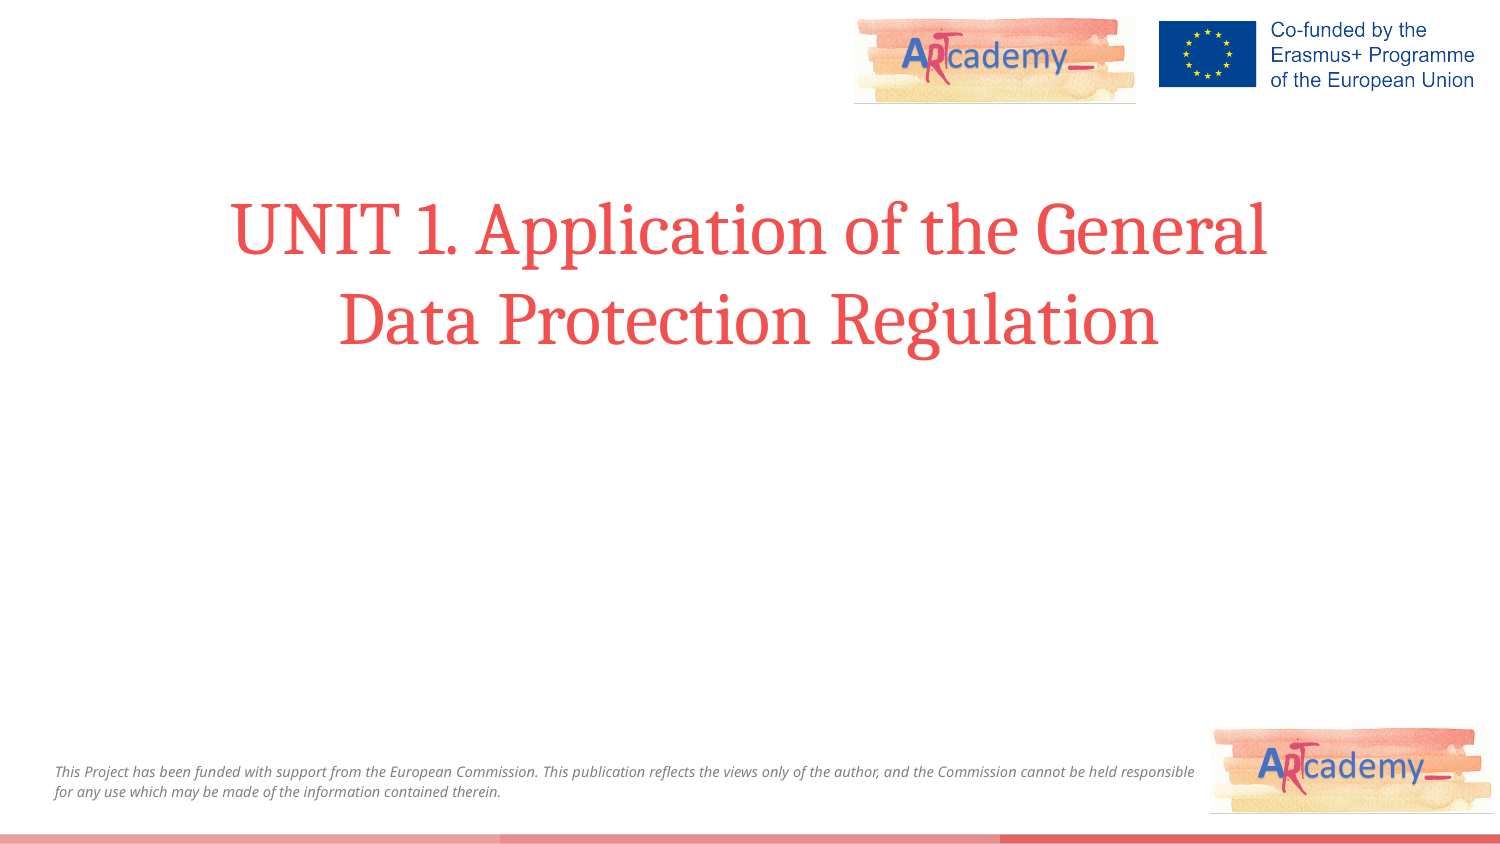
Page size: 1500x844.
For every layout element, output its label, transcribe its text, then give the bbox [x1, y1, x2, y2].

text_box This Project has been funded with support from the European Commission. This publication reflects the views only of the author, and the Commission cannot be held responsible for any use which may be made of the information contained therein. [39, 754, 1205, 799]
picture [1210, 709, 1493, 844]
picture [1158, 21, 1474, 91]
title UNIT 1. Application of the General Data Protection Regulation [164, 167, 1336, 375]
picture [854, 0, 1137, 134]
